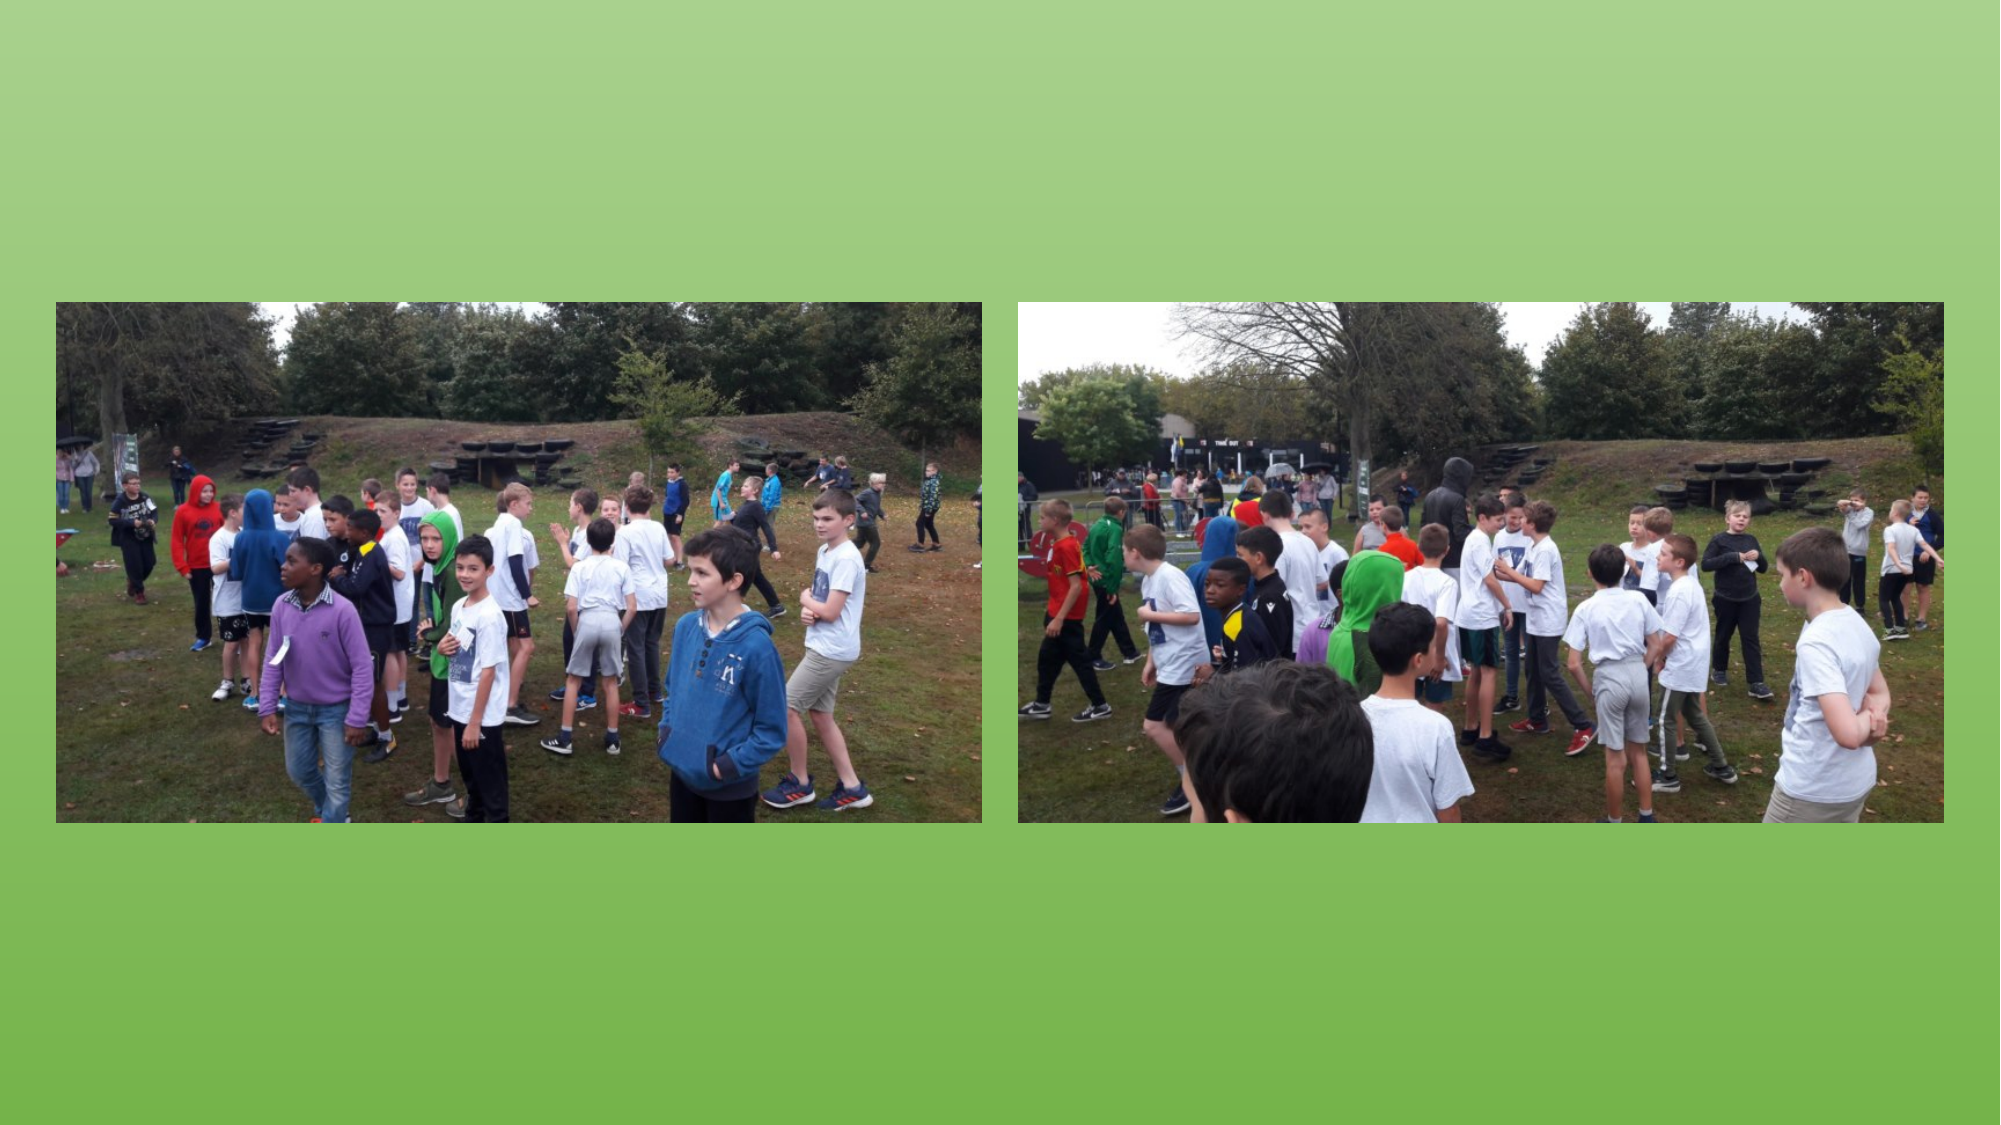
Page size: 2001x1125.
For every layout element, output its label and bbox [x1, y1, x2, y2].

picture [56, 302, 982, 823]
picture [1018, 302, 1944, 823]
